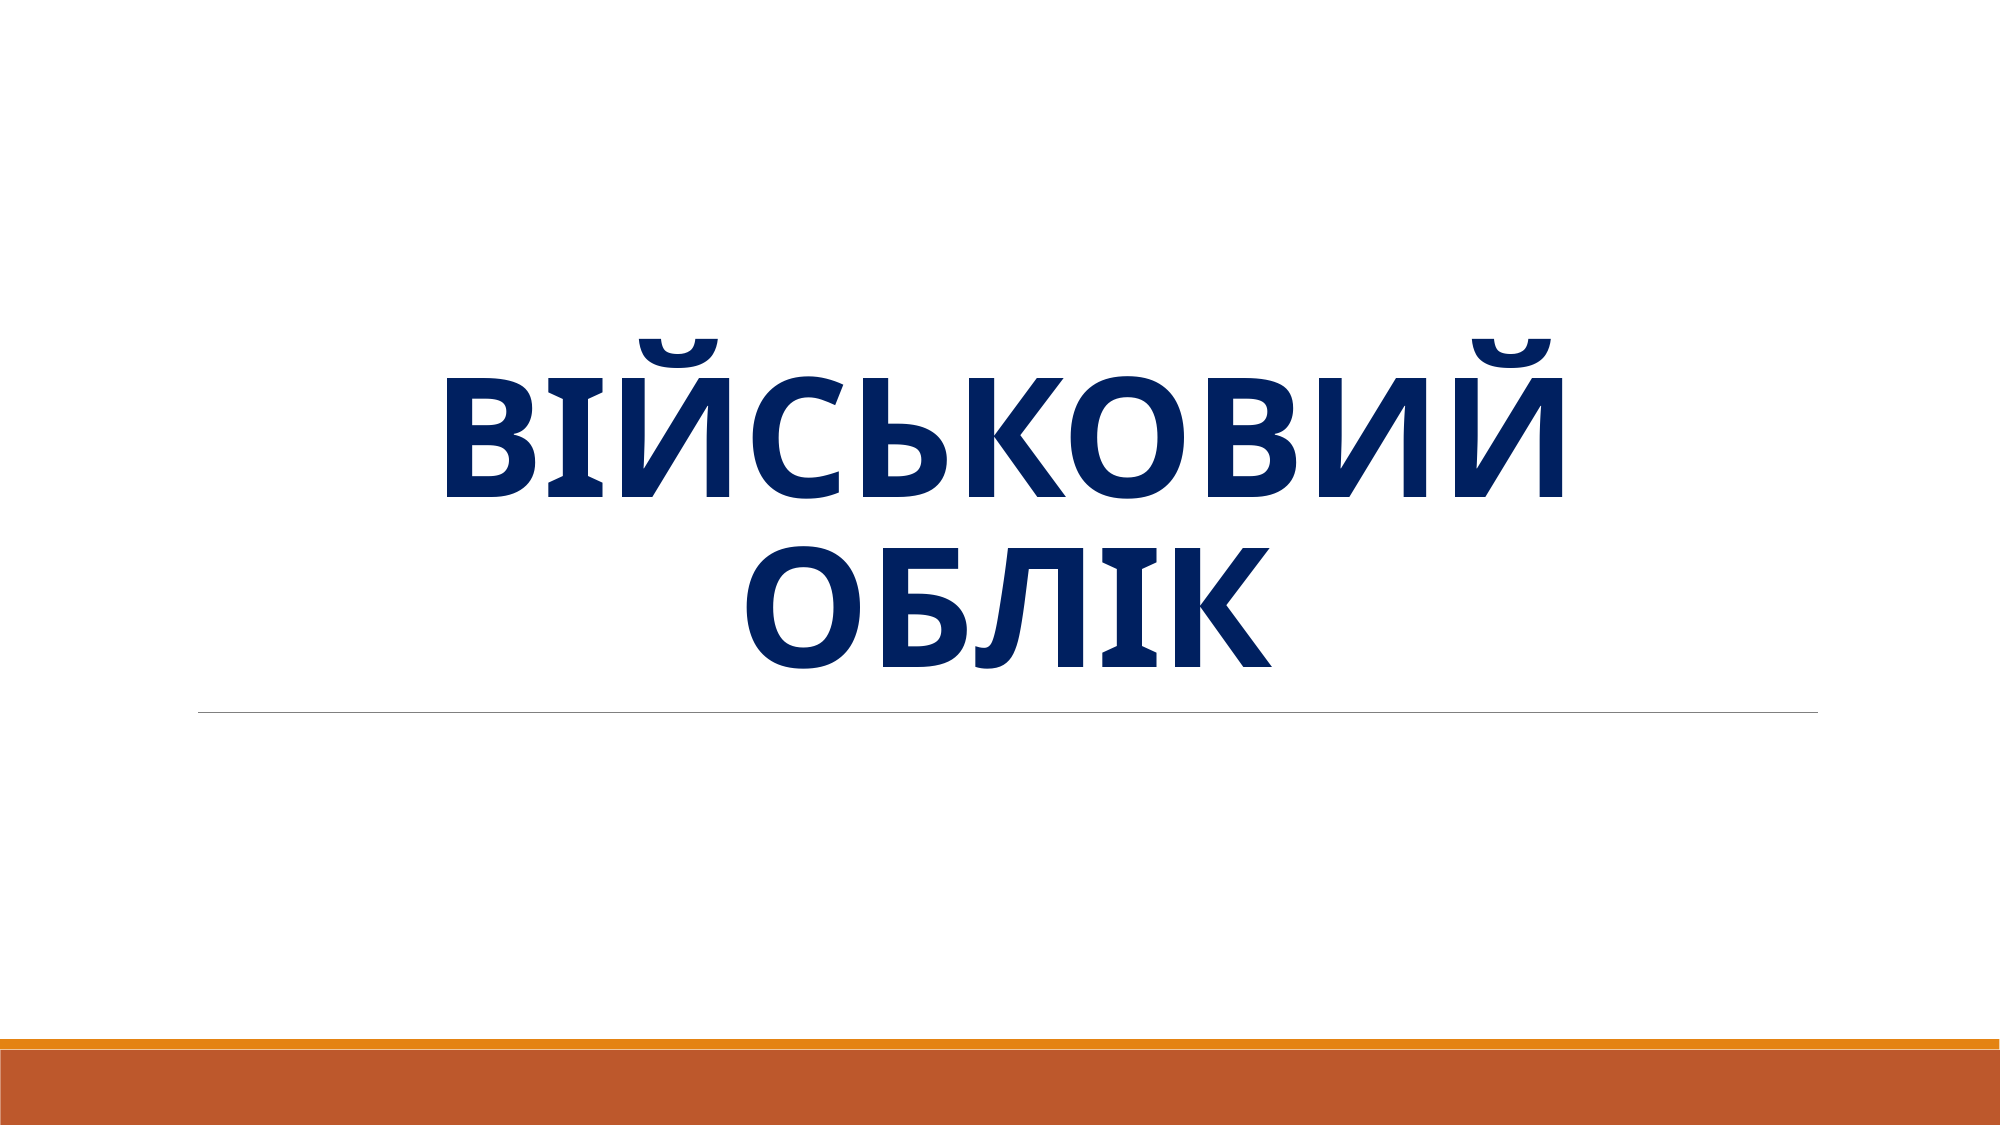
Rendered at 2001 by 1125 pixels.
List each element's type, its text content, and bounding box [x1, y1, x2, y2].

title ВІЙСЬКОВИЙ ОБЛІК [180, 124, 1830, 710]
